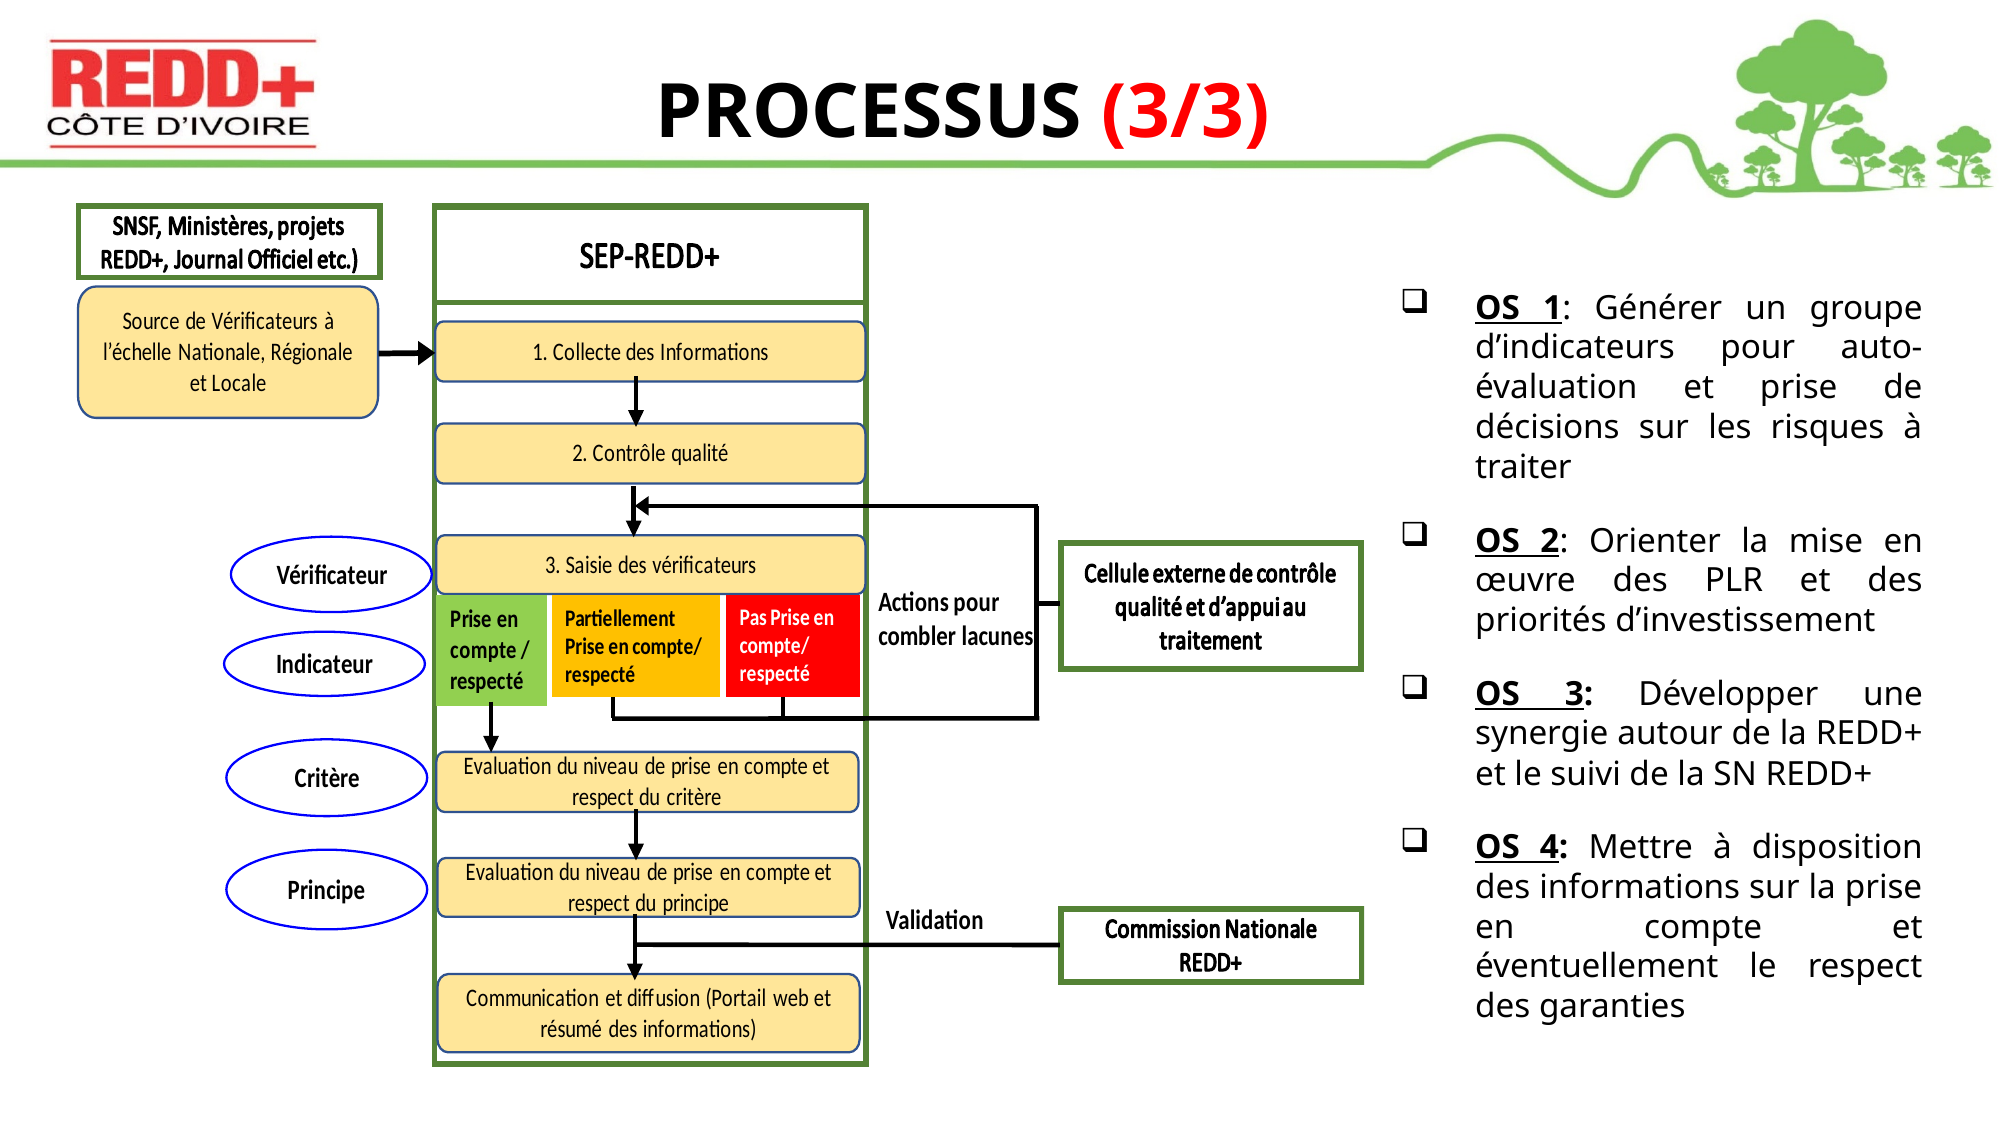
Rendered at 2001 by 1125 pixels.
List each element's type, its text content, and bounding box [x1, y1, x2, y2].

text_box OS 1: Générer un groupe d’indicateurs pour auto-évaluation et prise de décisions sur les risques à traiter OS 2: Orienter la mise en œuvre des PLR et des priorités d’investissement OS 3: Développer une synergie autour de la REDD+ et le suivi de la SN REDD+ OS 4: Mettre à disposition des informations sur la prise en compte et éventuellement le respect des garanties [1385, 278, 1938, 1032]
picture [0, 0, 2000, 200]
picture [75, 202, 1365, 1067]
